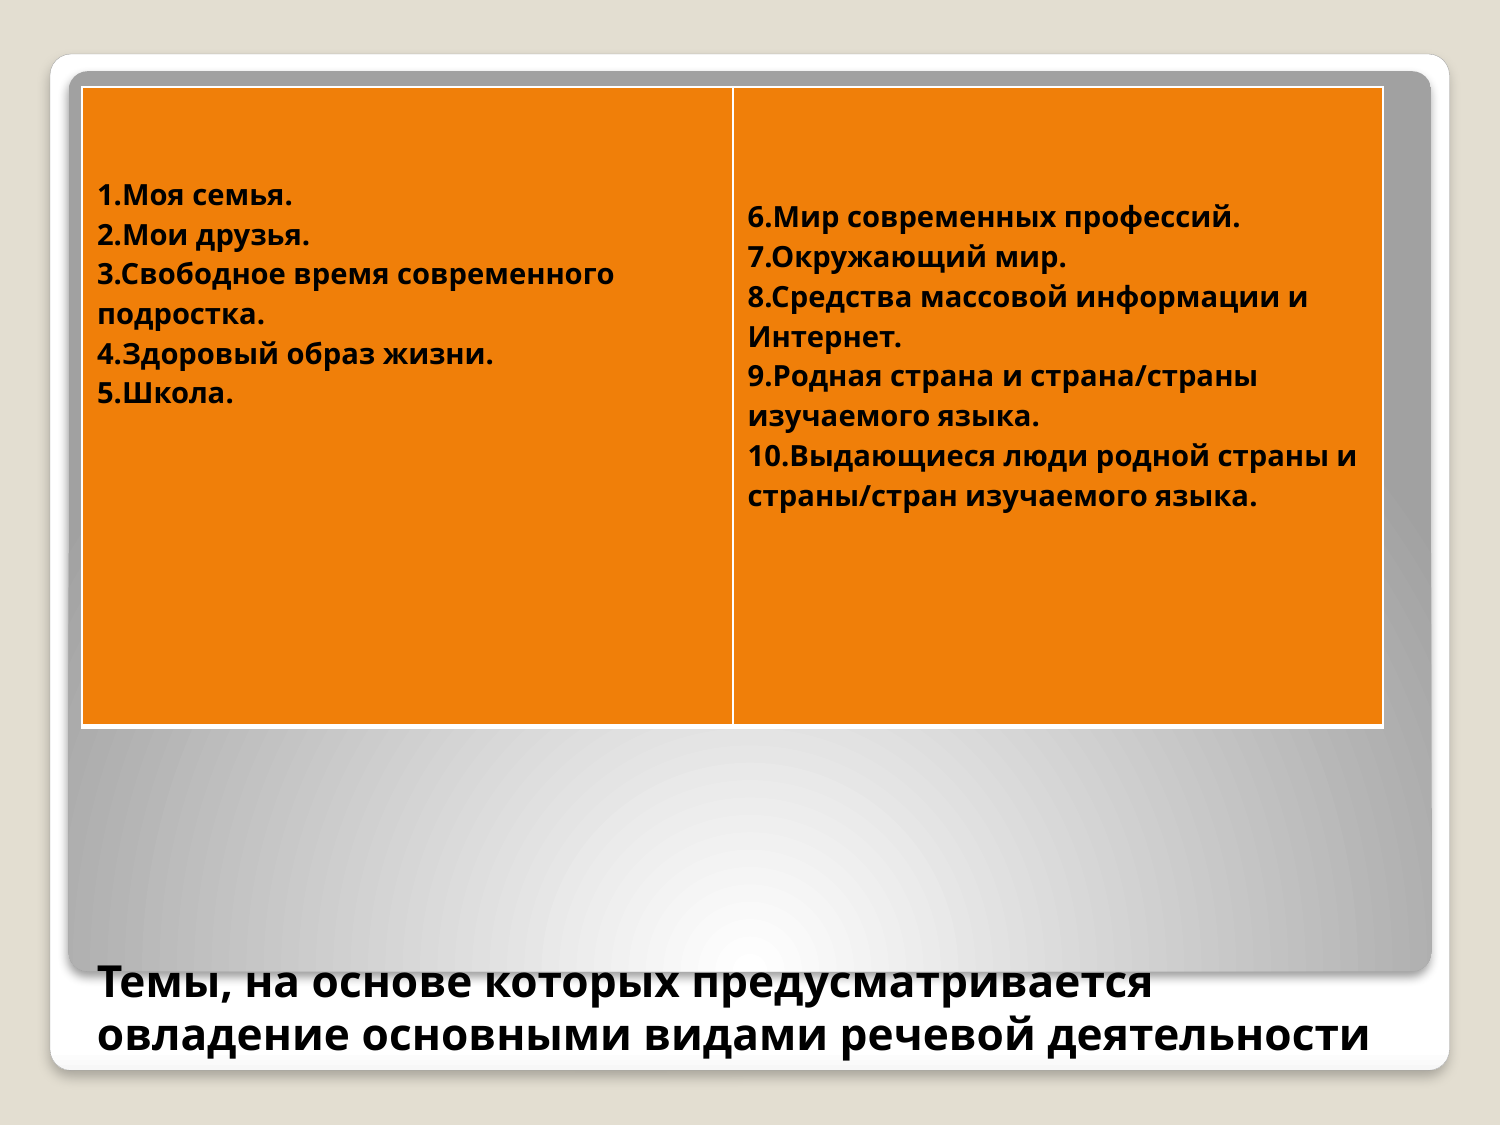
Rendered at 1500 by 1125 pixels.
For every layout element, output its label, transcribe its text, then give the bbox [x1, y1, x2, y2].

title Темы, на основе которых предусматривается овладение основными видами речевой деятельности [82, 843, 1425, 1067]
table_header 6.Мир современных профессий. 7.Окружающий мир. 8.Средства массовой информации и Интернет. 9.Родная страна и страна/страны изучаемого языка. 10.Выдающиеся люди родной страны и страны/стран изучаемого языка. [734, 88, 1382, 724]
table_header 1.Моя семья. 2.Мои друзья. 3.Свободное время современного подростка. 4.Здоровый образ жизни. 5.Школа. [83, 88, 732, 724]
